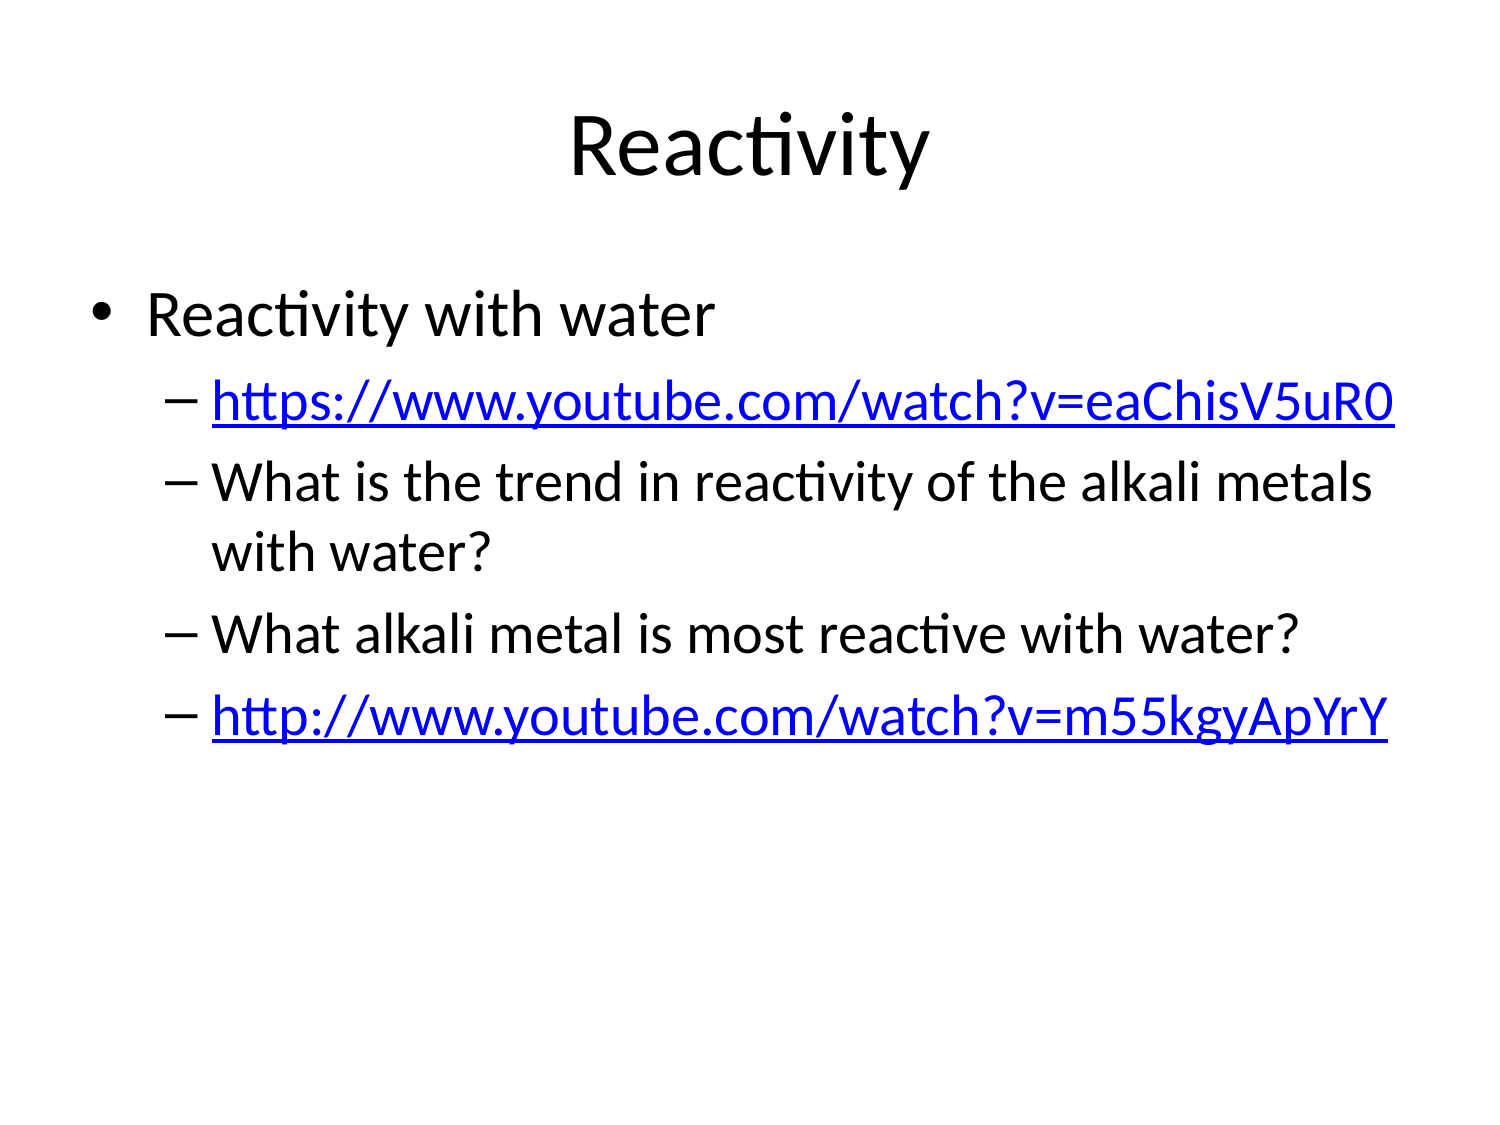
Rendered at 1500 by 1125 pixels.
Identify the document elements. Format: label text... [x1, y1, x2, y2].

title Reactivity [75, 45, 1425, 233]
list Reactivity with water https://www.youtube.com/watch?v=eaChisV5uR0 What is the trend in reactivity of the alkali metals with water? What alkali metal is most reactive with water? http://www.youtube.com/watch?v=m55kgyApYrY [75, 262, 1425, 1005]
